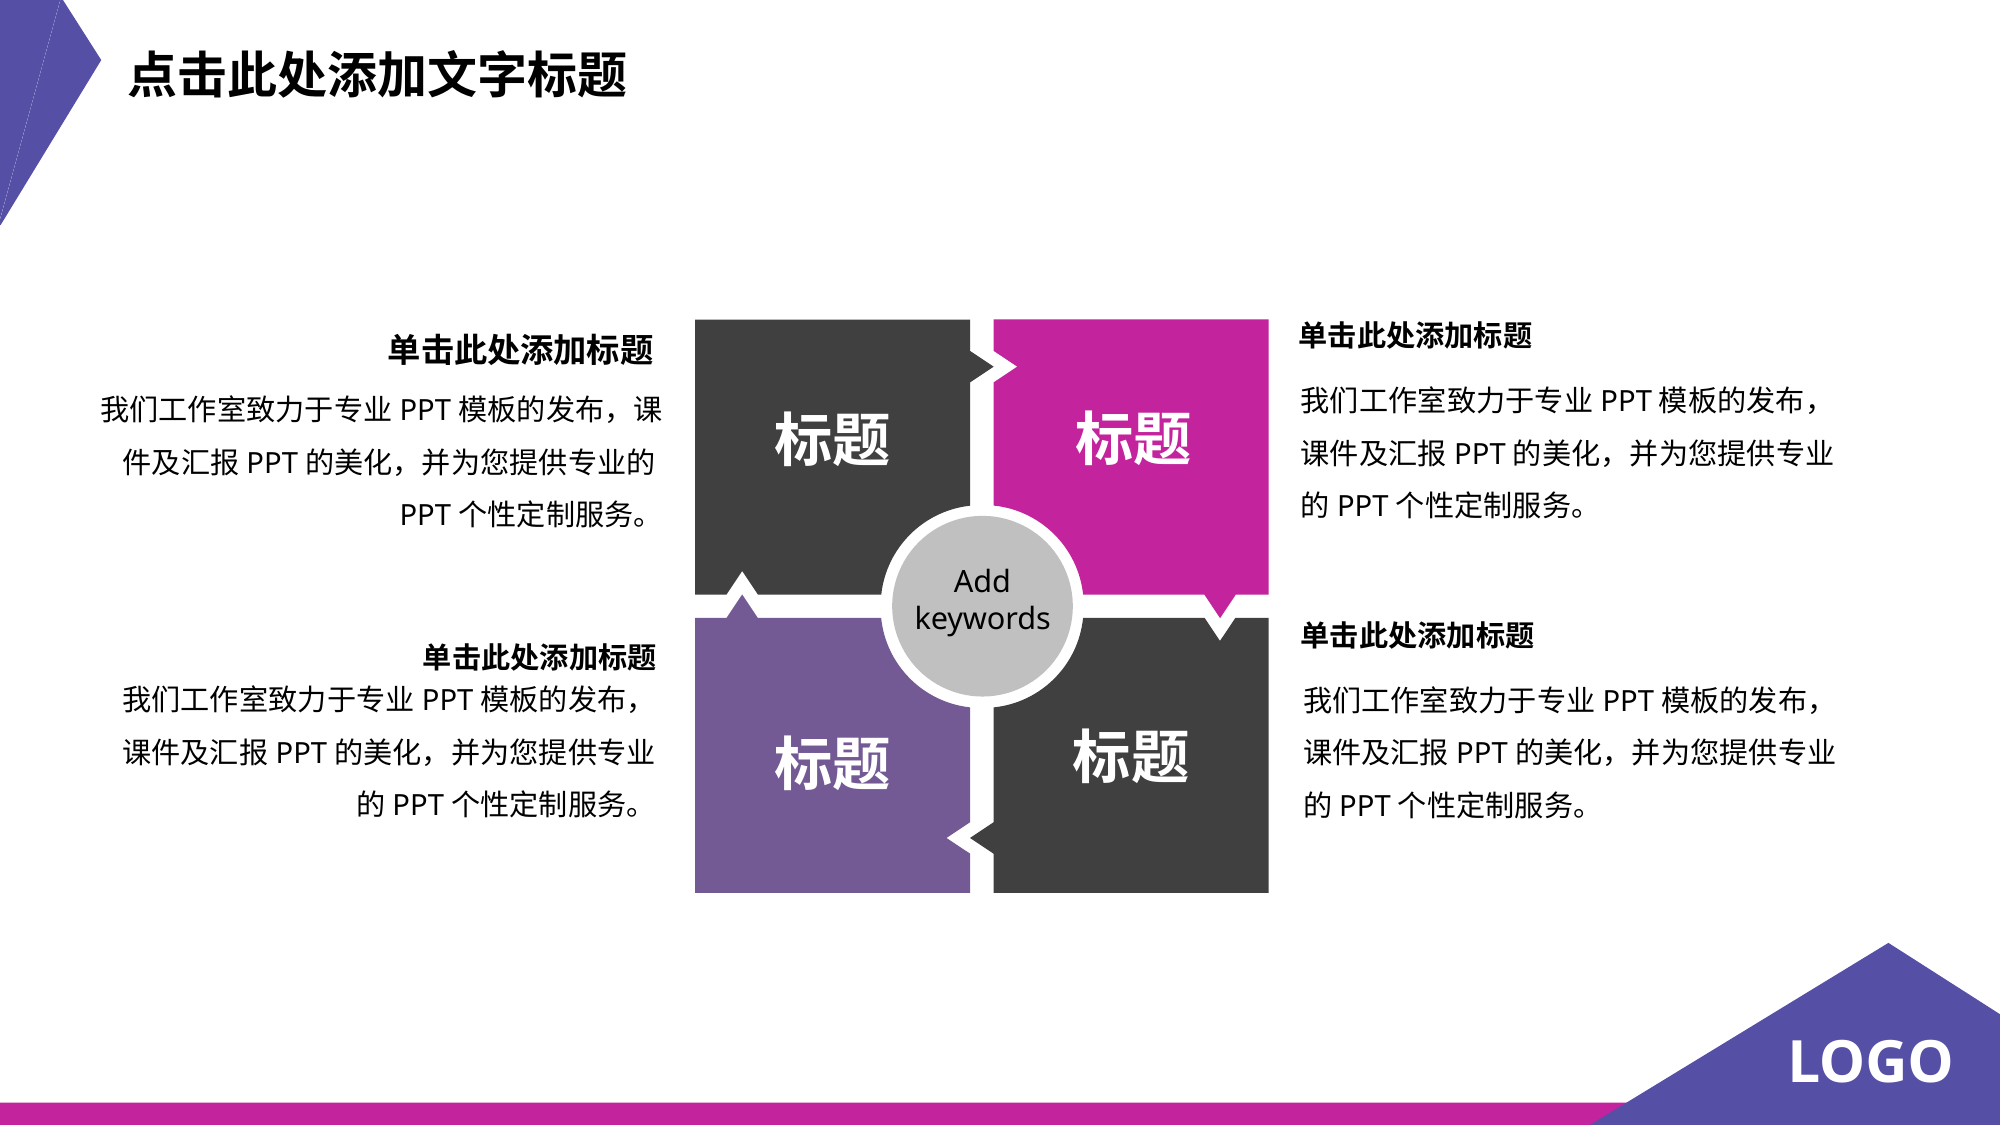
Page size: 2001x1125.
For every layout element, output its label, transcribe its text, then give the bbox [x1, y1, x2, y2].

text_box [97, 631, 687, 831]
text_box [0, 1102, 1562, 1125]
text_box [1285, 610, 1871, 832]
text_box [1283, 310, 1871, 533]
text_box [876, 515, 1088, 697]
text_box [83, 321, 686, 542]
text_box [0, 76, 160, 160]
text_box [1562, 975, 2000, 1125]
text_box 点击此处添加文字标题 [112, 36, 670, 112]
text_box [694, 319, 1272, 893]
